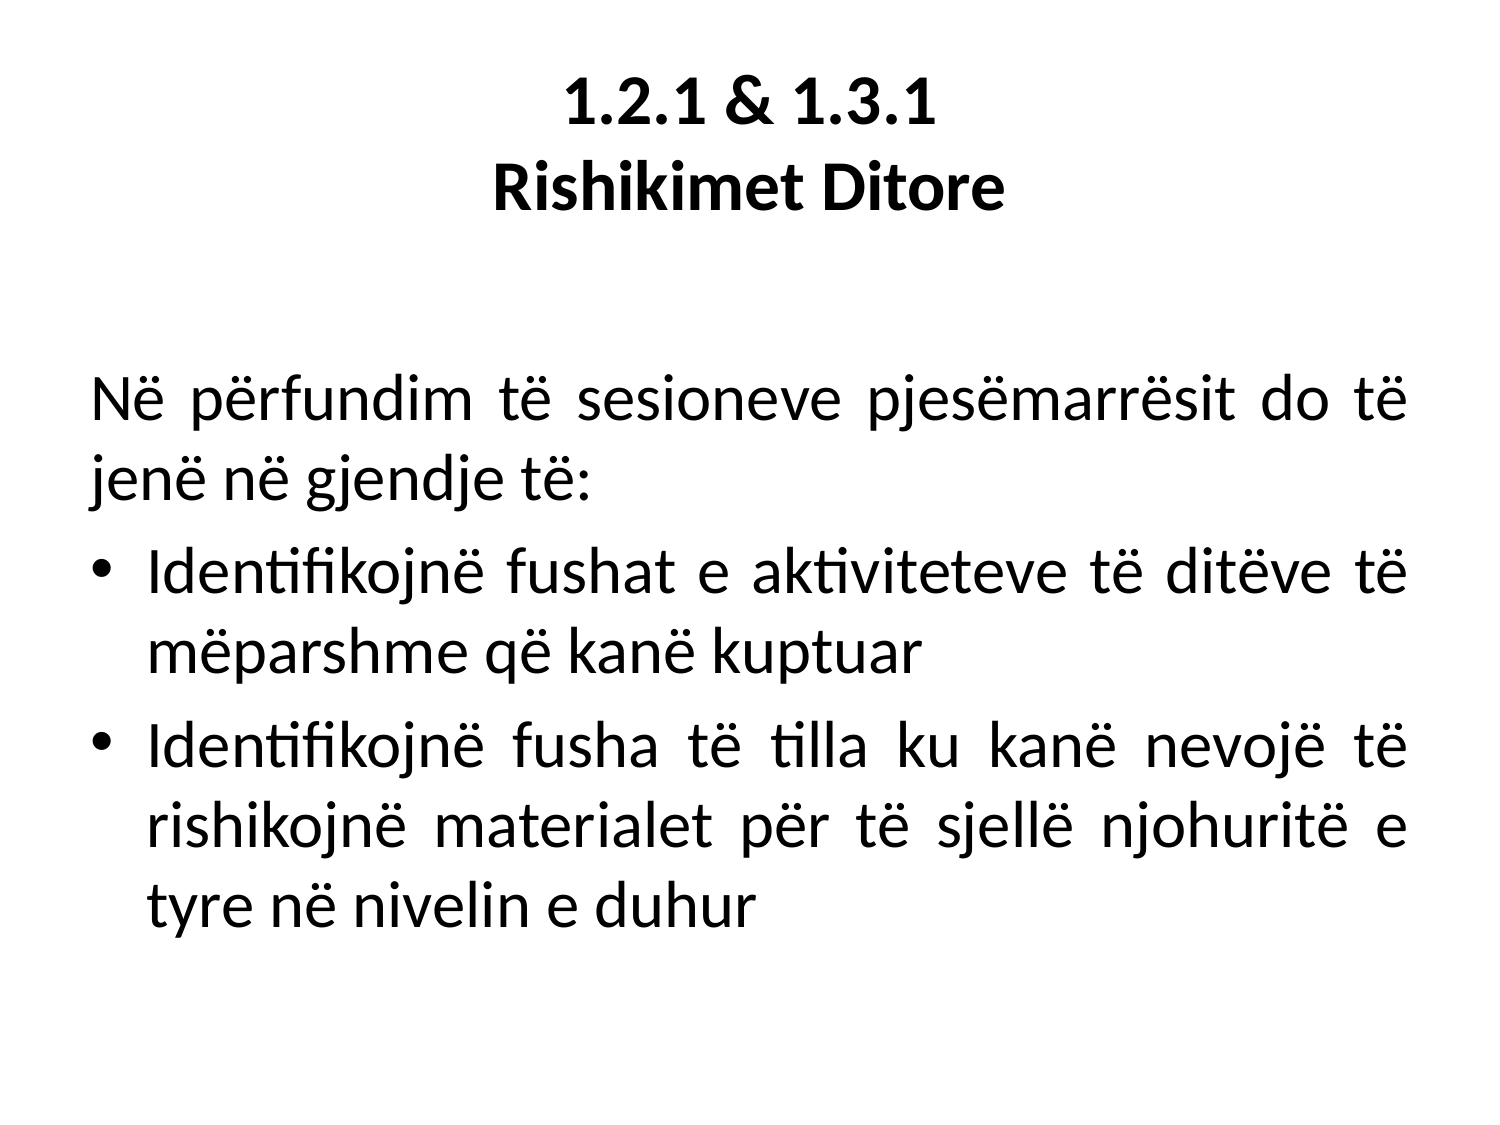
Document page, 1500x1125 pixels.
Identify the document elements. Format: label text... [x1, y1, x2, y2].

title 1.2.1 & 1.3.1 Rishikimet Ditore [75, 45, 1425, 233]
list Në përfundim të sesioneve pjesëmarrësit do të jenë në gjendje të: Identifikojnë fushat e aktiviteteve të ditëve të mëparshme që kanë kuptuar Identifikojnë fusha të tilla ku kanë nevojë të rishikojnë materialet për të sjellë njohuritë e tyre në nivelin e duhur [75, 346, 1425, 1005]
